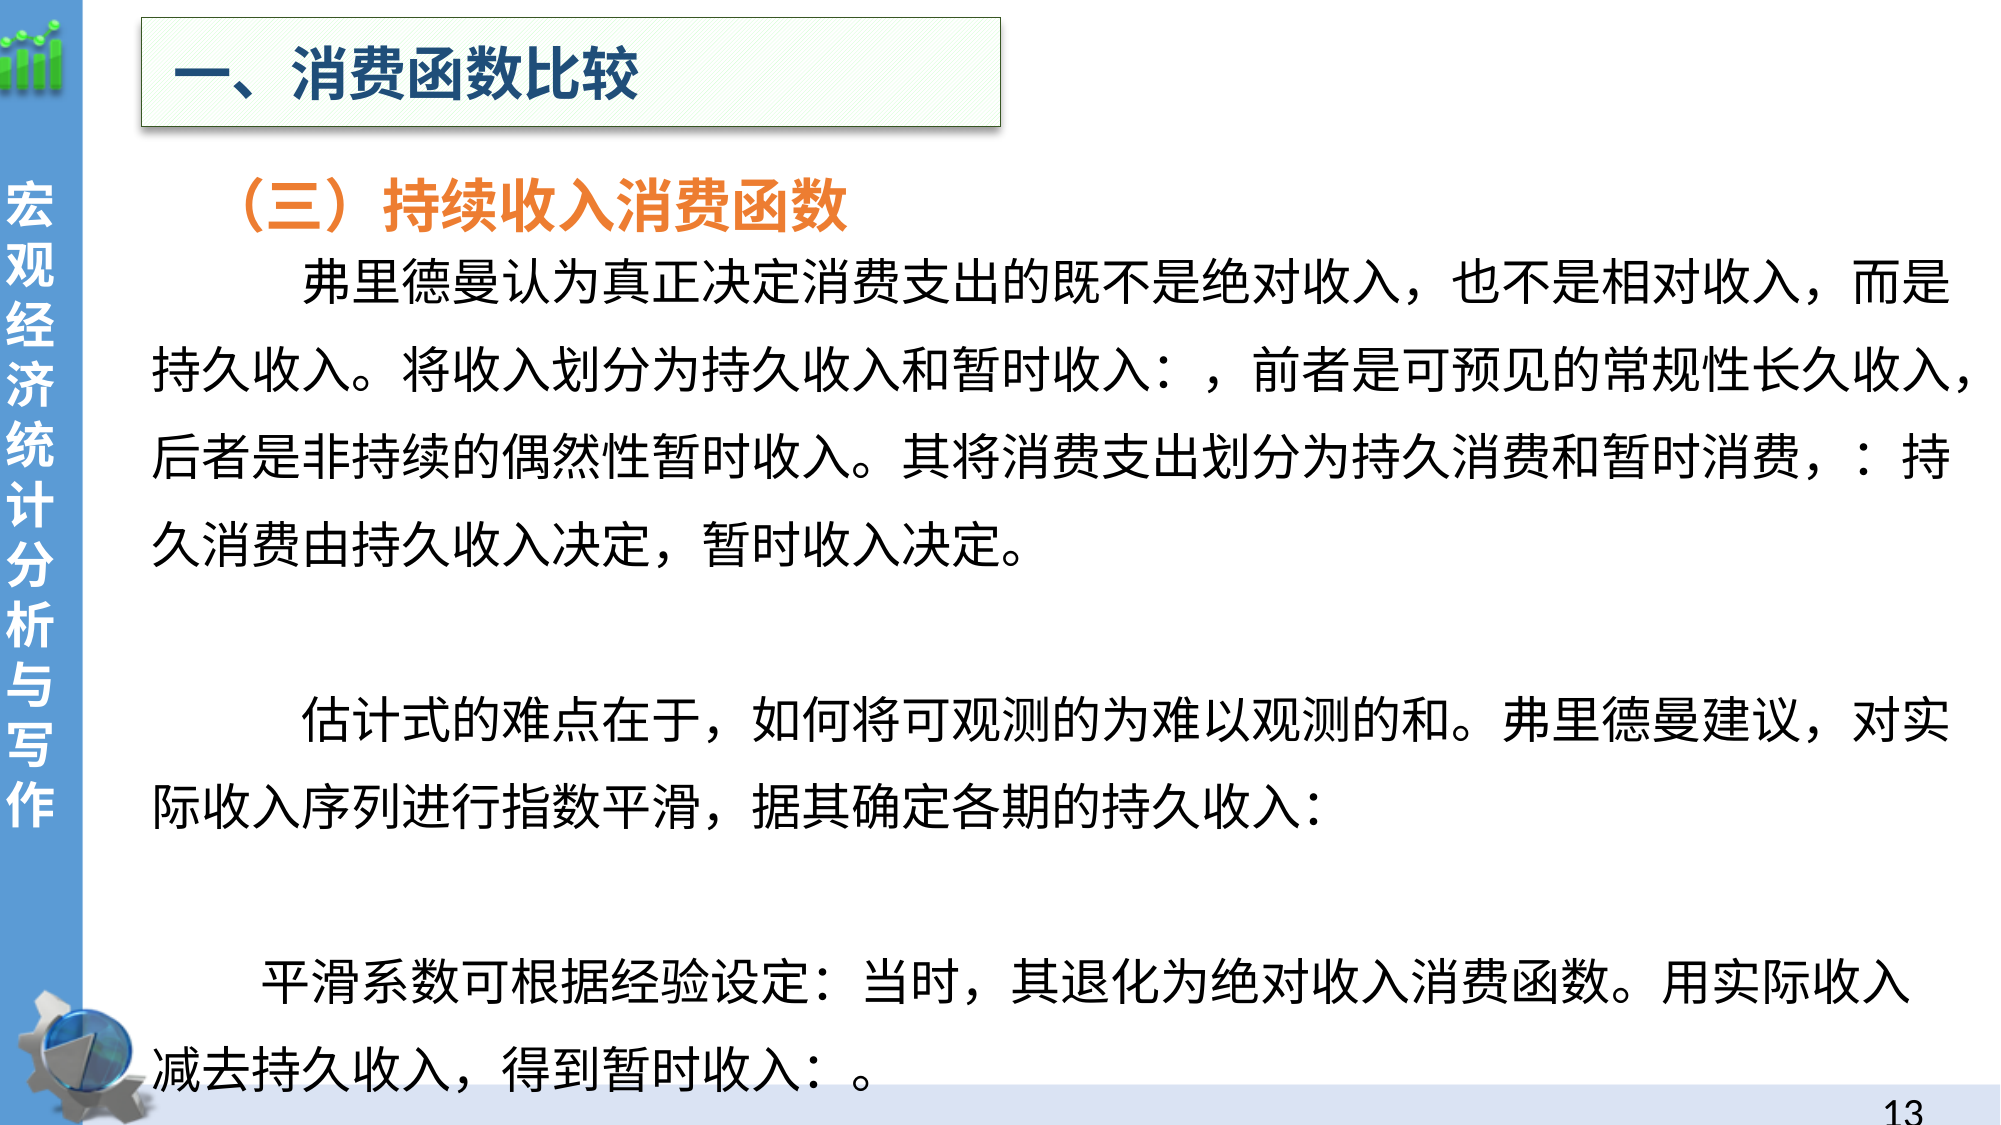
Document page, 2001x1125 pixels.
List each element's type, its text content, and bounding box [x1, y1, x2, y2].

slide_number 12 [1786, 1085, 1940, 1125]
picture [0, 0, 2001, 1125]
text_box 一、消费函数比较 [141, 17, 1000, 127]
text_box （三）持续收入消费函数 [84, 126, 918, 247]
